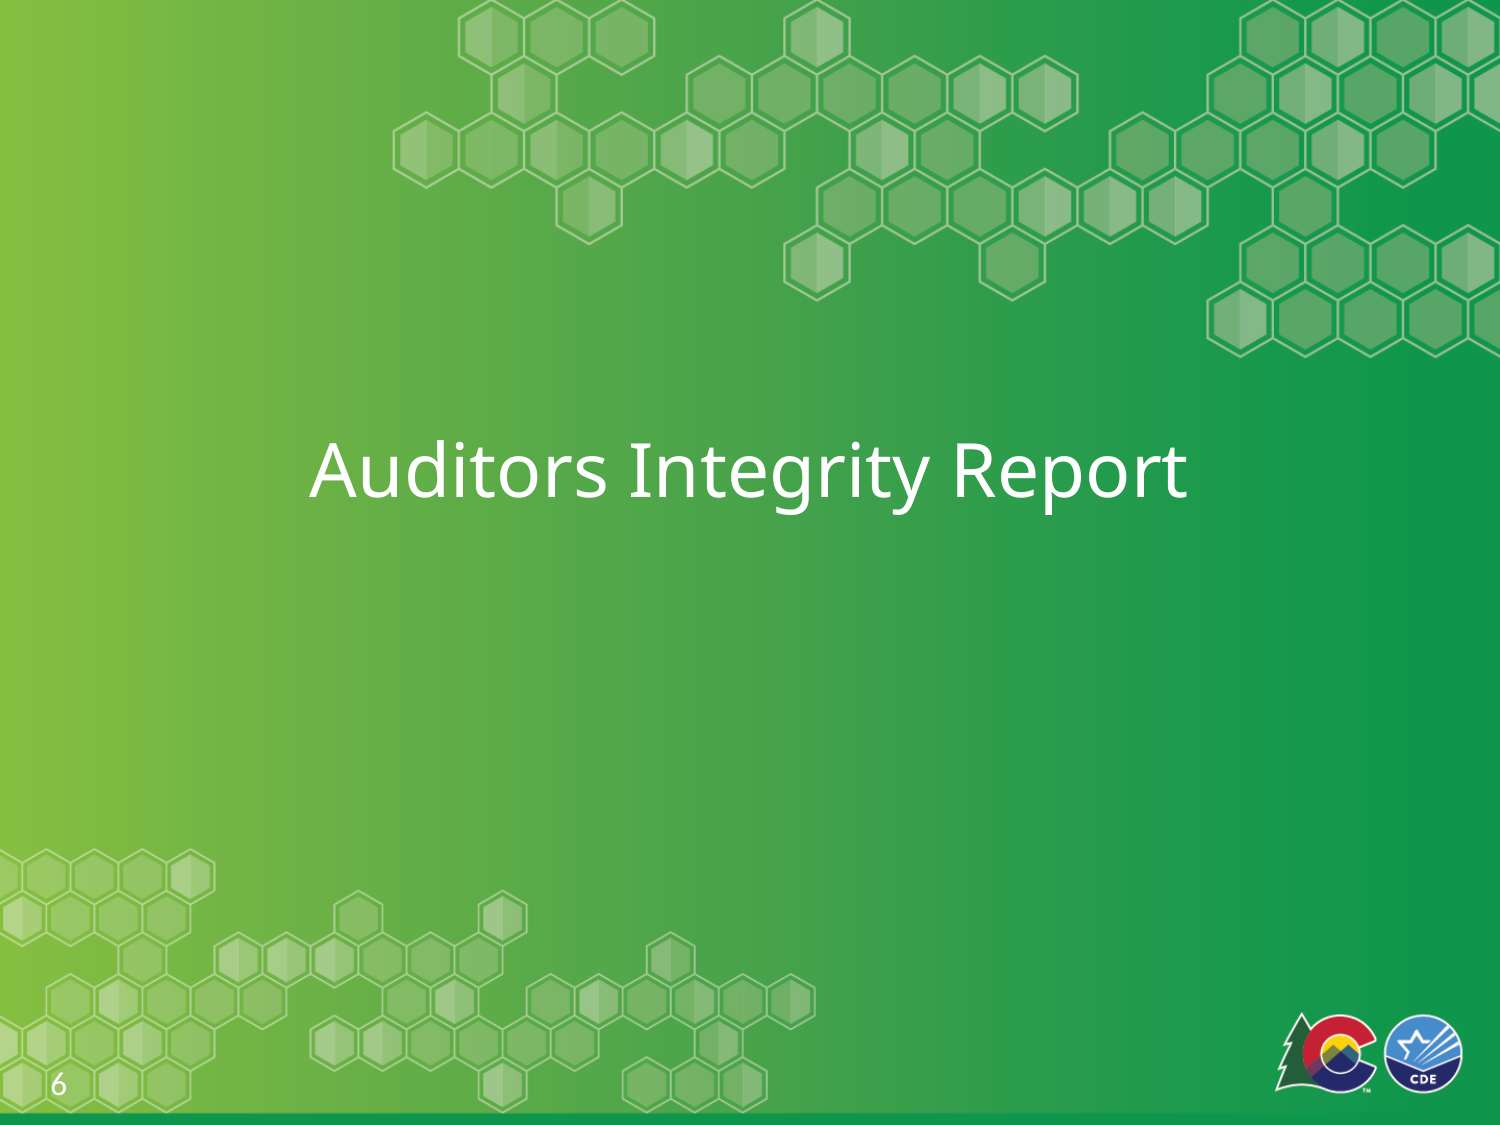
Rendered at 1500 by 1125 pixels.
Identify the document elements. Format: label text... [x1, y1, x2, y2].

slide_number 6 [35, 1054, 373, 1115]
title Auditors Integrity Report [112, 425, 1388, 810]
picture [0, 0, 1500, 1125]
